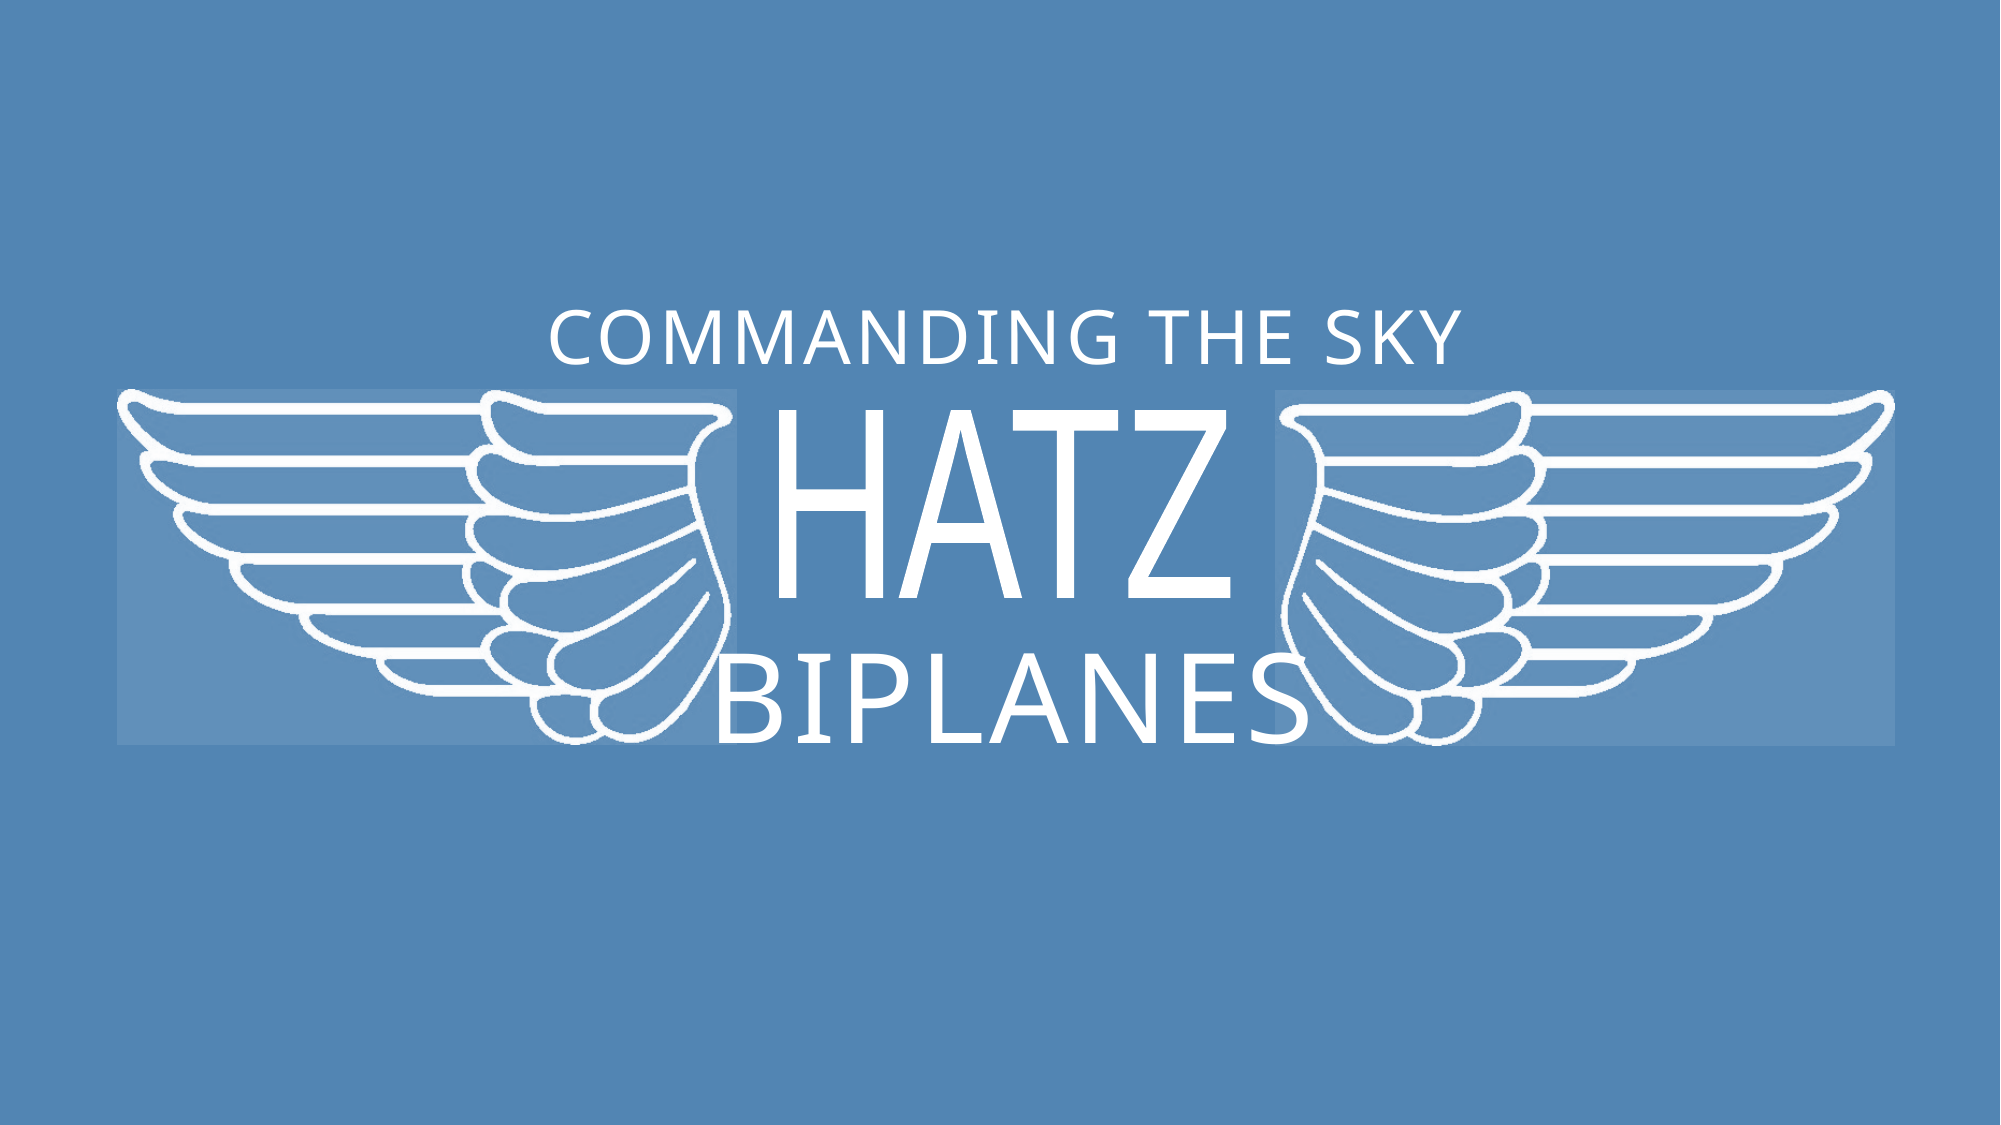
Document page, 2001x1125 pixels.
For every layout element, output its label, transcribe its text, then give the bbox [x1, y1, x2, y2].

picture [117, 389, 737, 746]
text_box BIPLANES [693, 610, 1331, 776]
text_box COMMANDING THE SKY [531, 281, 1478, 387]
picture [1275, 390, 1895, 747]
